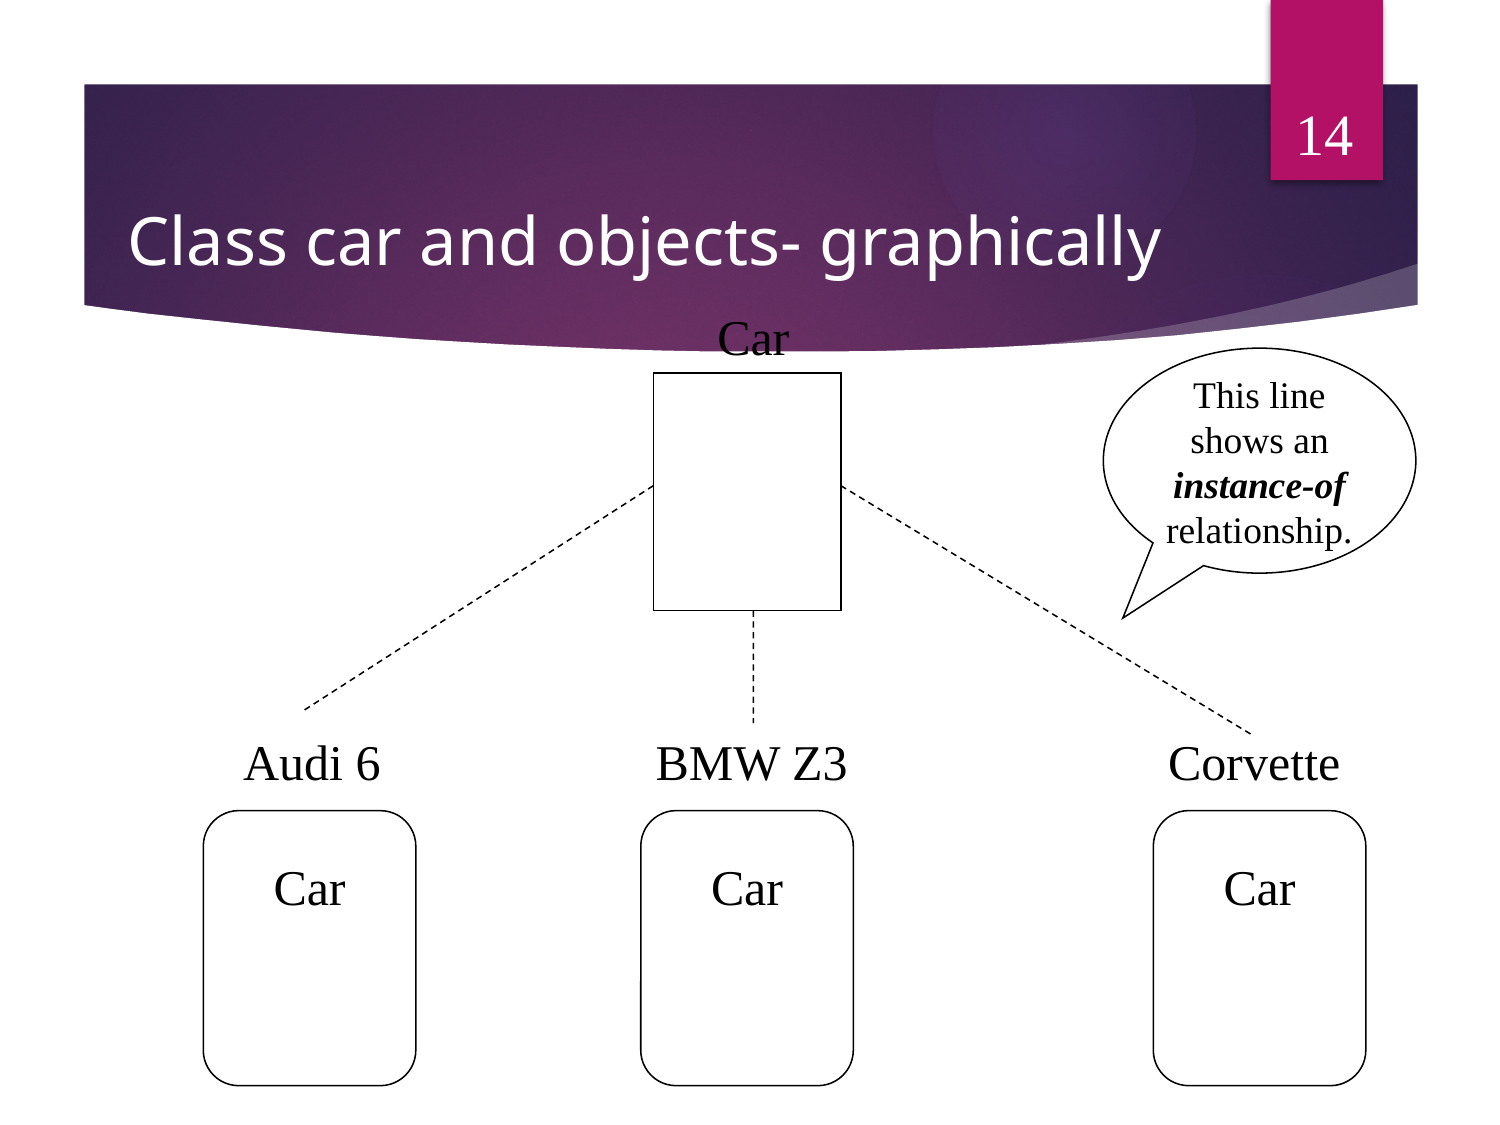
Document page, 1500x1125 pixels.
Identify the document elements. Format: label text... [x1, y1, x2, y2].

text_box Car [678, 848, 816, 923]
text_box Car [240, 848, 379, 923]
text_box Audi 6 [228, 723, 416, 798]
text_box [640, 810, 854, 1086]
text_box [653, 373, 841, 611]
text_box Car [1190, 848, 1329, 923]
slide_number 14 [1259, 48, 1390, 175]
title Class car and objects- graphically [112, 24, 1388, 213]
text_box Corvette [1153, 723, 1404, 798]
text_box BMW Z3 [640, 723, 866, 798]
text_box [203, 810, 416, 1086]
text_box Car [640, 298, 866, 373]
text_box This line shows an instance-of relationship. [1103, 348, 1416, 619]
text_box [1153, 810, 1366, 1086]
